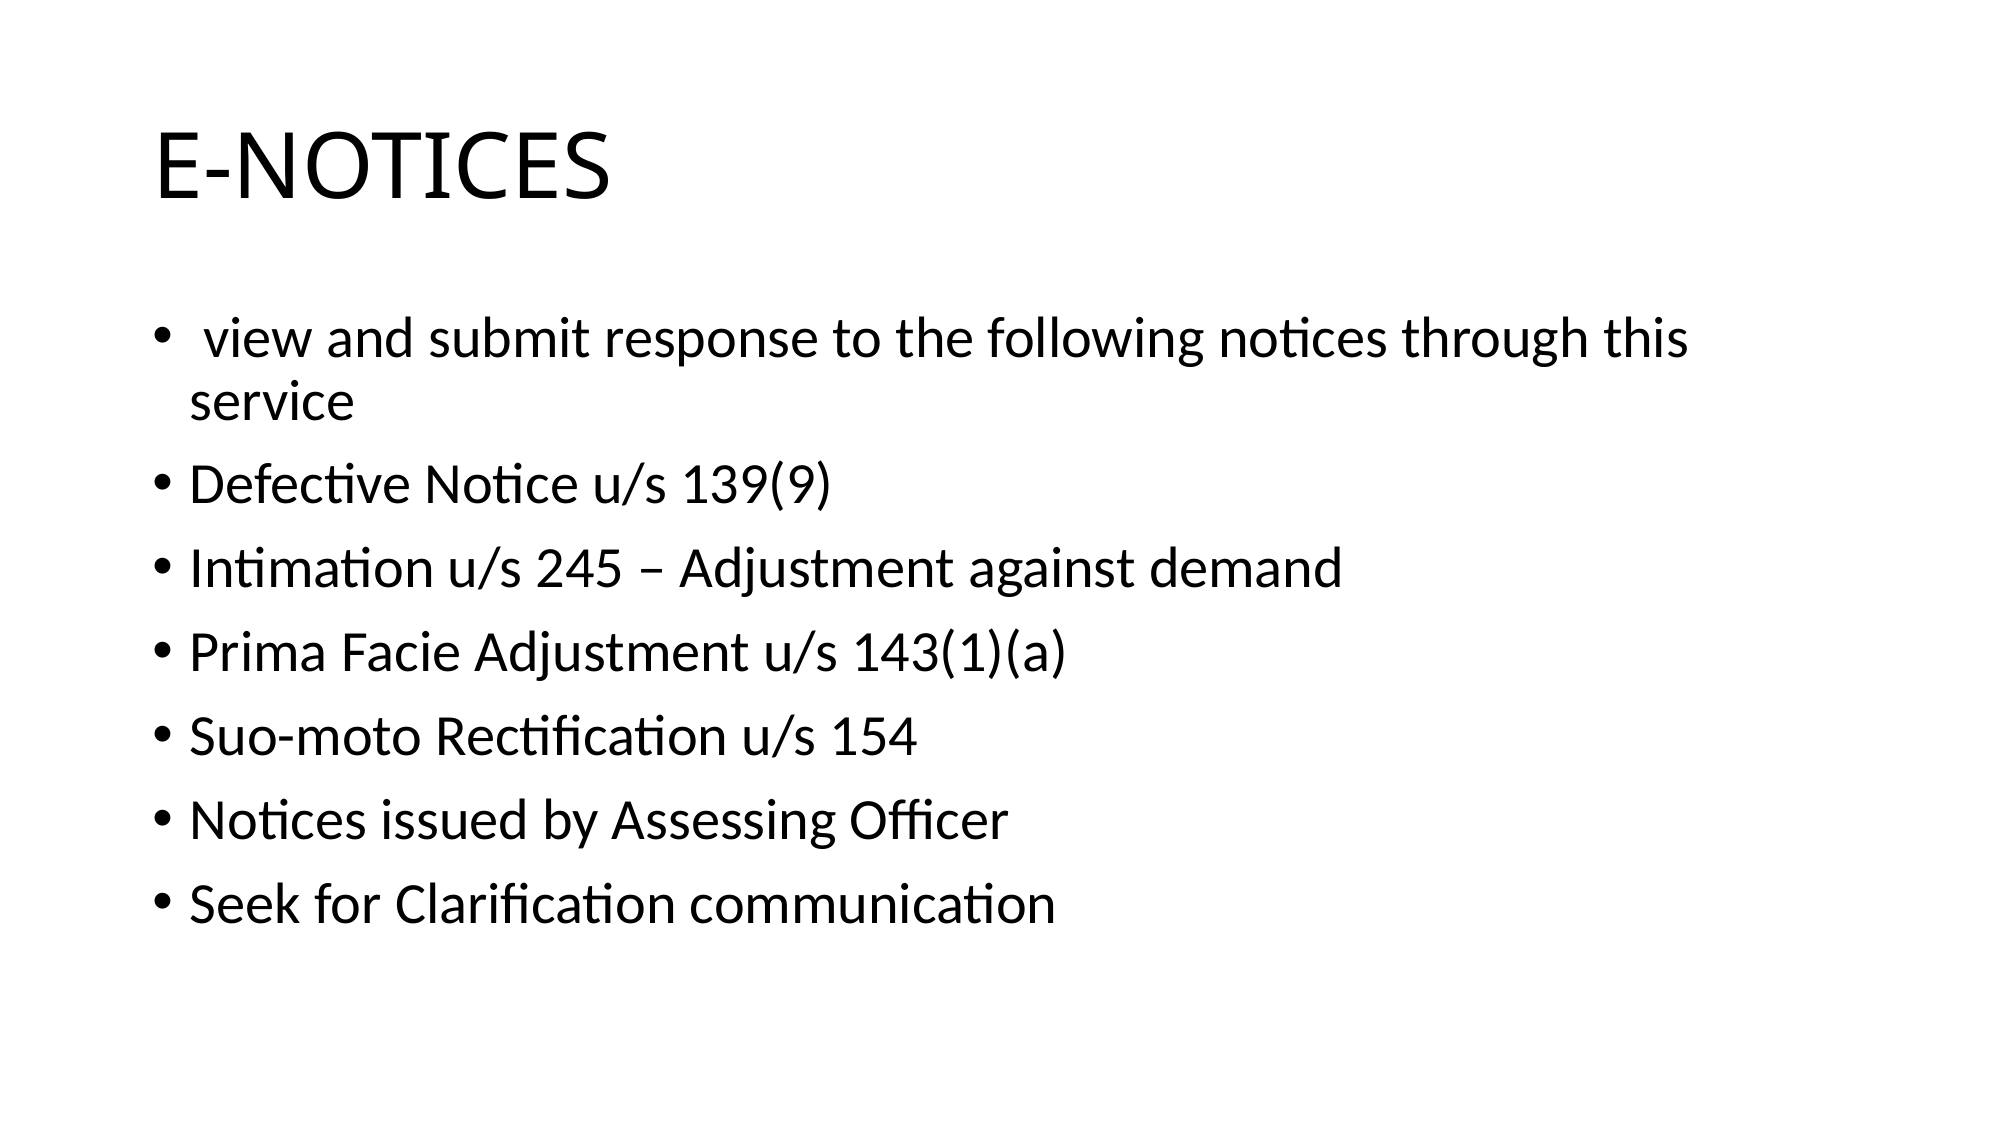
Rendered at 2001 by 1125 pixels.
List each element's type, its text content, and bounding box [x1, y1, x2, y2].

list view and submit response to the following notices through this service Defective Notice u/s 139(9) Intimation u/s 245 – Adjustment against demand Prima Facie Adjustment u/s 143(1)(a) Suo-moto Rectification u/s 154 Notices issued by Assessing Officer Seek for Clarification communication [137, 299, 1863, 1014]
title E-NOTICES [137, 59, 1863, 278]
